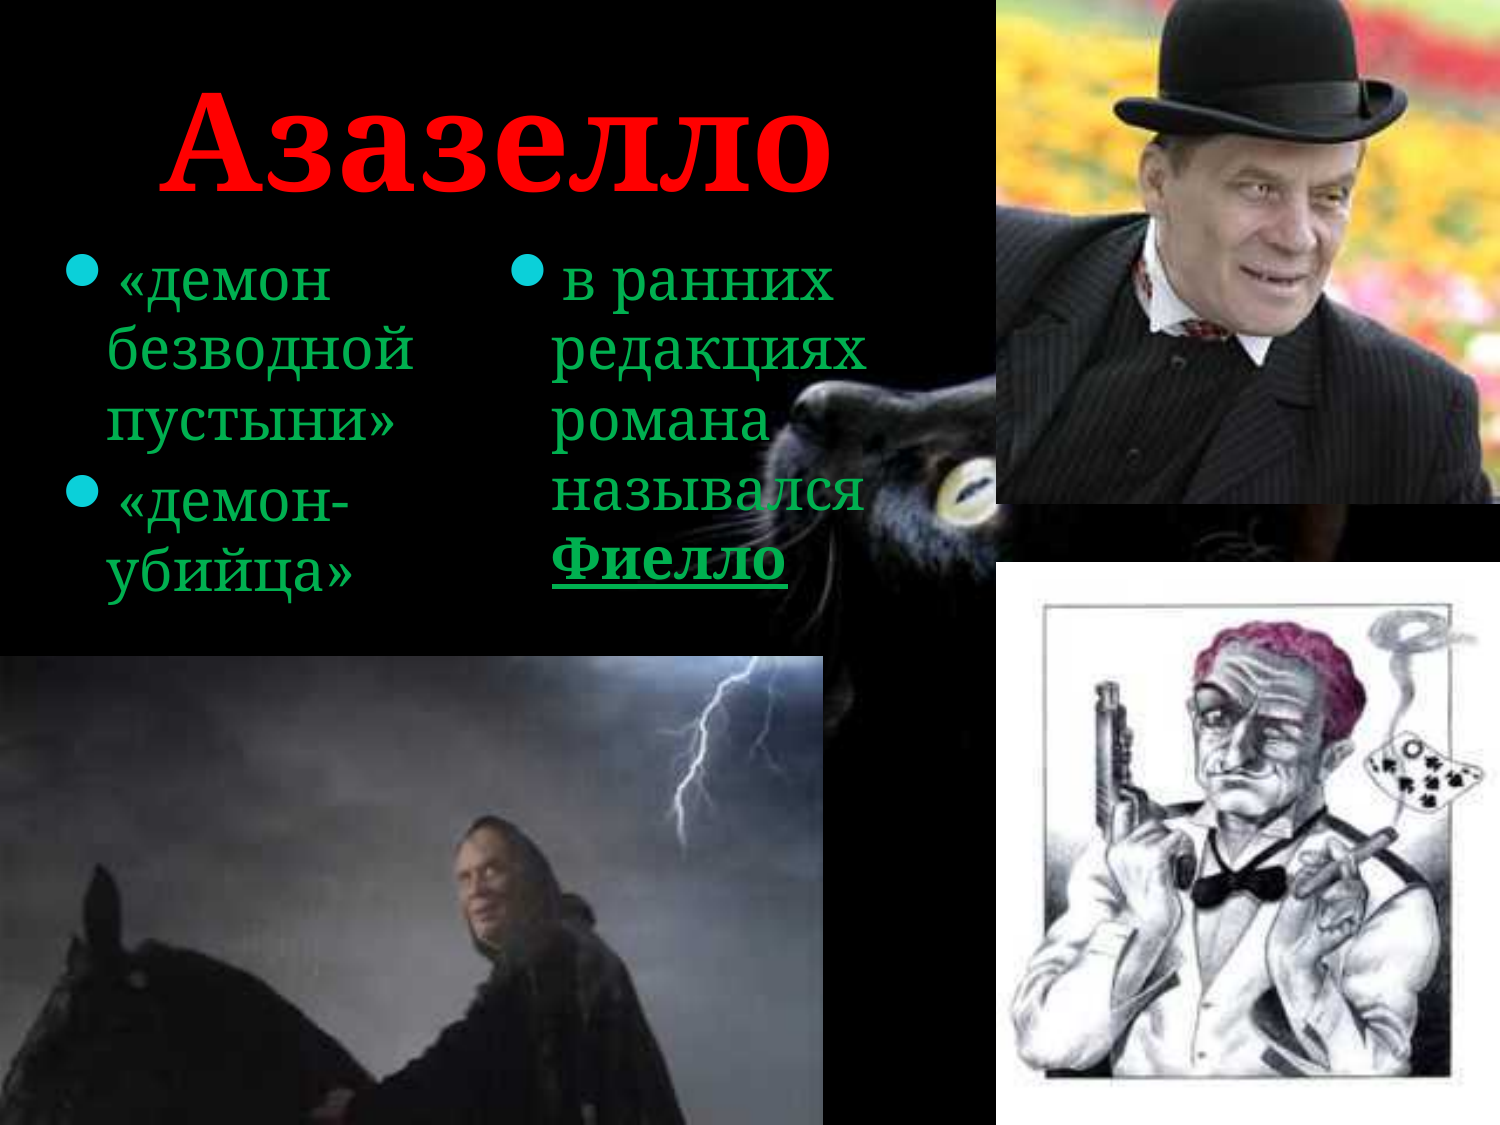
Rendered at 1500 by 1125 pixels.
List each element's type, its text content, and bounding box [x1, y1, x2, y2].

list в ранних редакциях романа назывался Фиелло [492, 234, 926, 668]
picture [0, 0, 1500, 1125]
text_box Азазелло [140, 46, 856, 227]
list «демон безводной пустыни» «демон-убийца» [46, 234, 492, 655]
